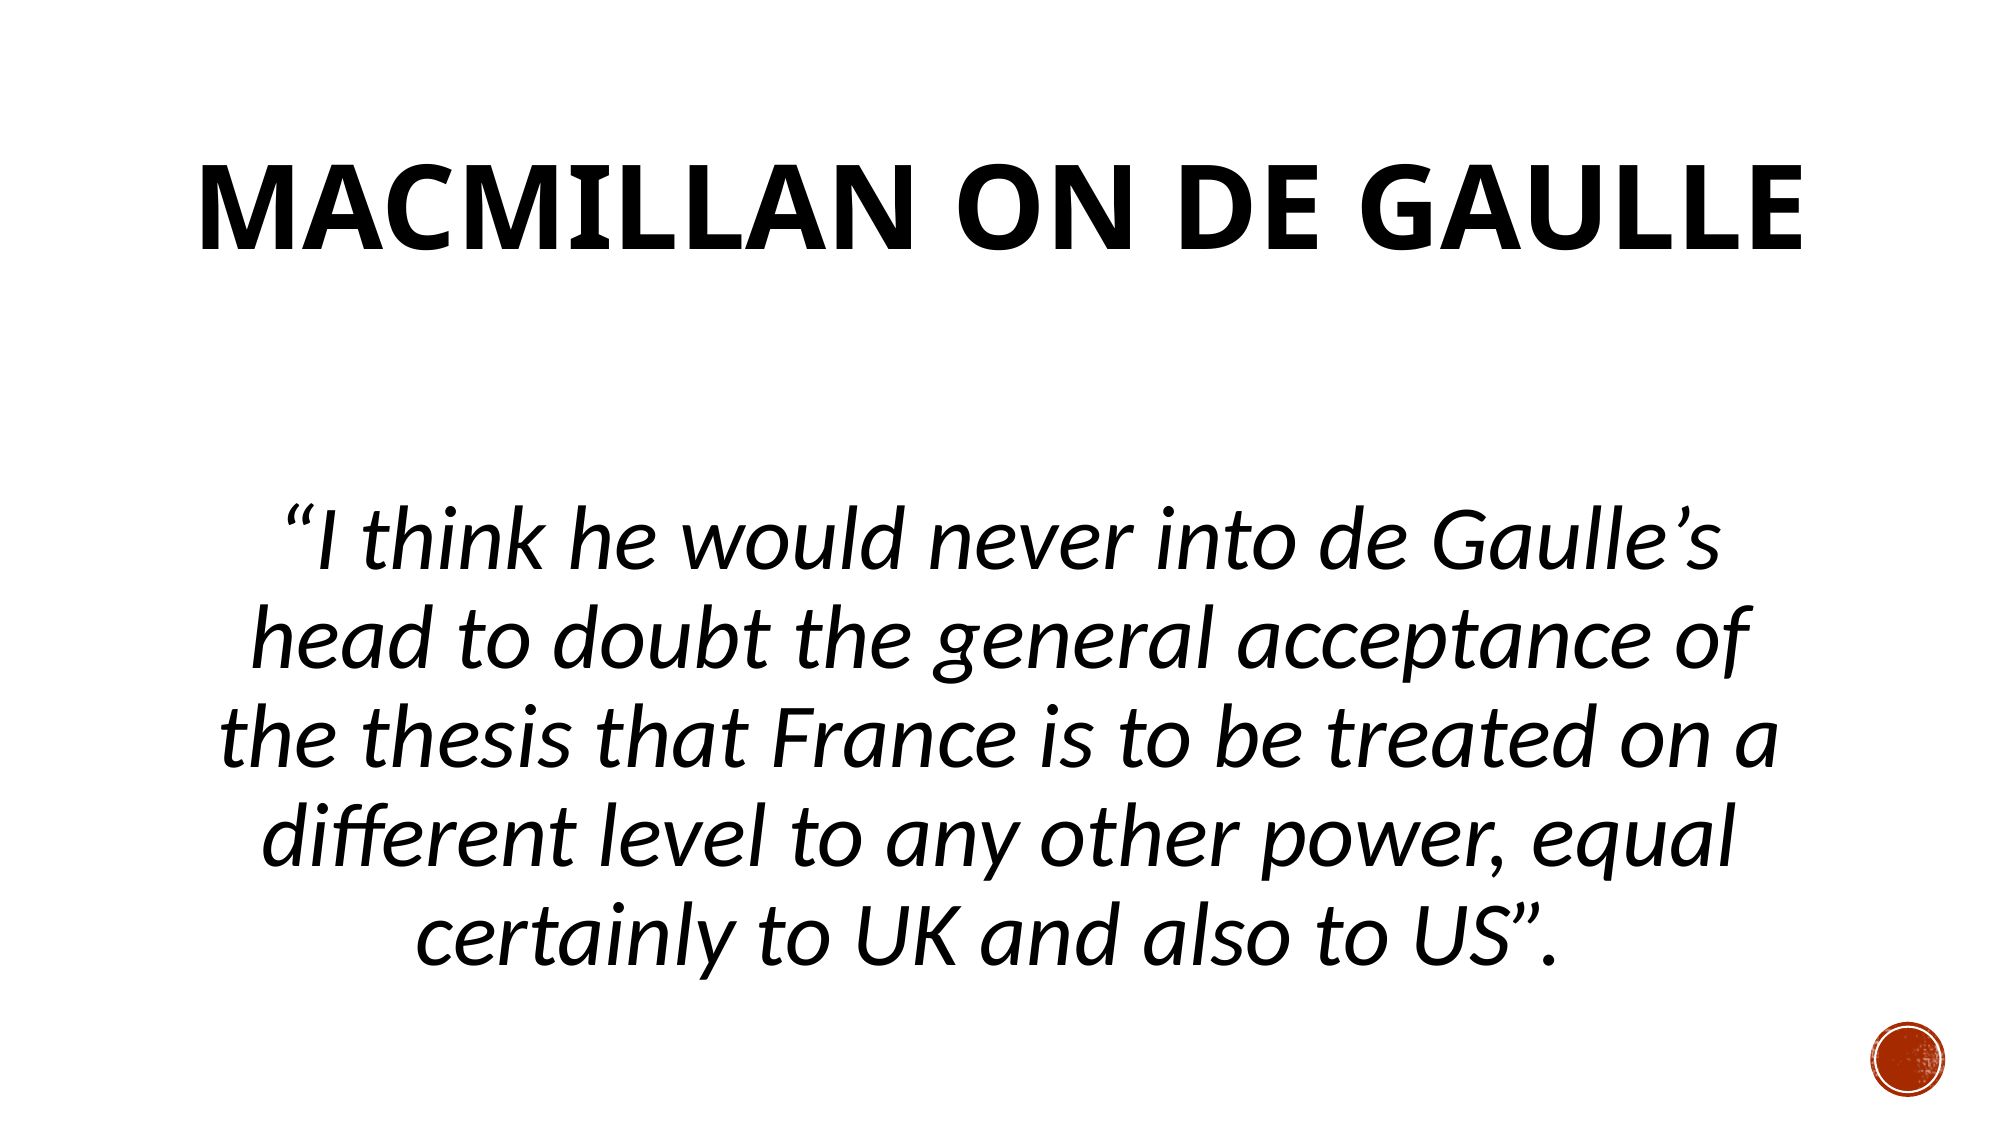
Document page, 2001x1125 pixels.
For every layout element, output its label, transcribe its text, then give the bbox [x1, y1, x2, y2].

list “I think he would never into de Gaulle’s head to doubt the general acceptance of the thesis that France is to be treated on a different level to any other power, equal certainly to UK and also to US”. [175, 348, 1826, 1013]
title MACMILLAN ON DE GAULLE [175, 79, 1826, 344]
